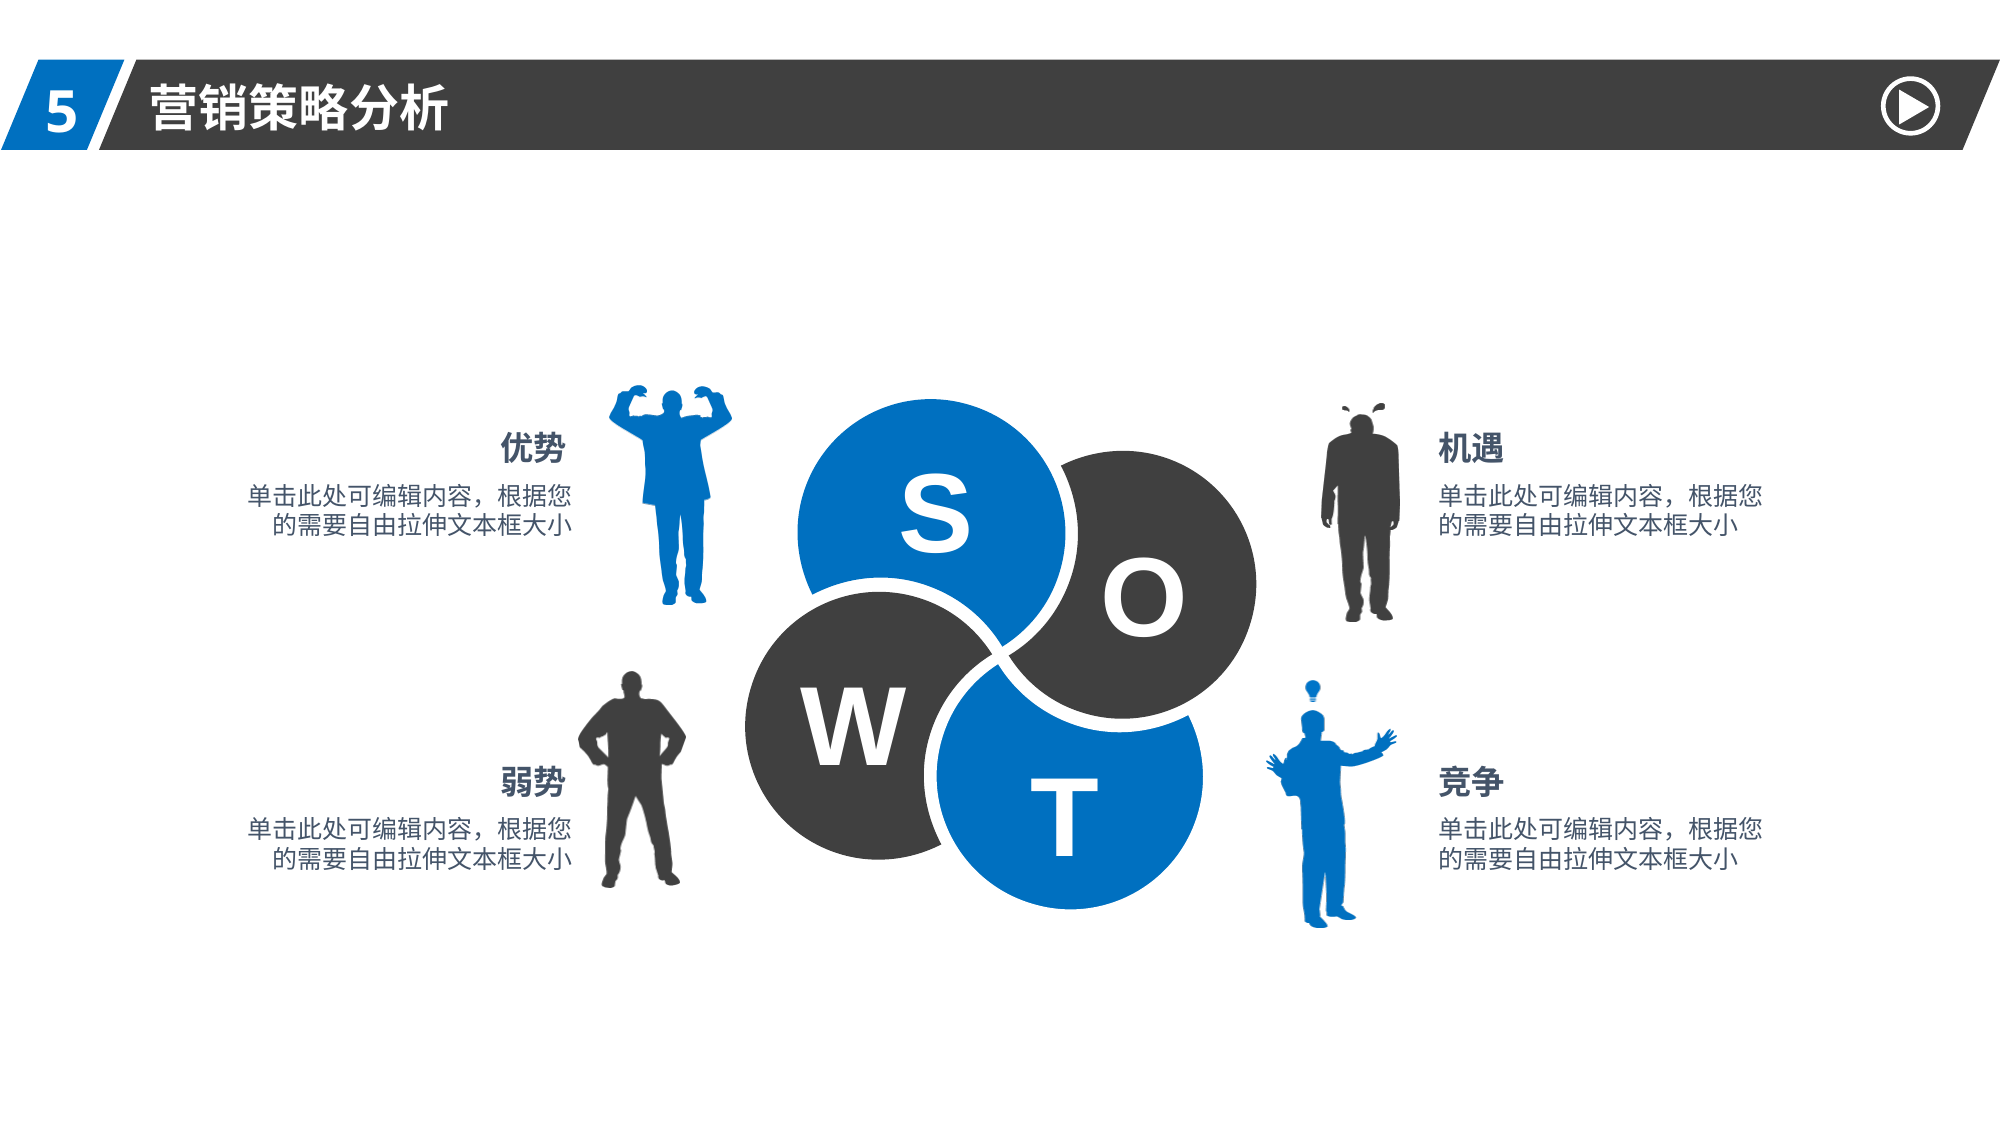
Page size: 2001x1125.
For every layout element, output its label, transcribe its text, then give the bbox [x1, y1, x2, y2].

text_box [764, 795, 942, 860]
text_box 单击此处可编辑内容，根据您的需要自由拉伸文本框大小 [1438, 813, 1772, 874]
text_box 机遇 [1438, 427, 1685, 468]
text_box T [975, 736, 1155, 887]
text_box 5 [30, 66, 135, 152]
text_box [133, 59, 2000, 150]
text_box S [846, 432, 1026, 583]
text_box 营销策略分析 [134, 69, 546, 145]
picture [1266, 677, 1397, 929]
text_box 单击此处可编辑内容，根据您的需要自由拉伸文本框大小 [239, 813, 573, 874]
text_box 弱势 [356, 760, 567, 801]
text_box 竞争 [1438, 760, 1685, 801]
text_box W [763, 645, 944, 795]
text_box [772, 591, 993, 703]
text_box [797, 399, 1020, 595]
picture [608, 385, 733, 606]
text_box 单击此处可编辑内容，根据您的需要自由拉伸文本框大小 [1438, 480, 1772, 541]
text_box [937, 663, 1204, 880]
text_box [1, 80, 30, 150]
text_box 单击此处可编辑内容，根据您的需要自由拉伸文本框大小 [239, 480, 573, 541]
text_box 优势 [356, 427, 567, 468]
text_box [919, 438, 1065, 647]
text_box [1060, 450, 1257, 659]
text_box [745, 659, 763, 793]
text_box [1008, 612, 1228, 719]
picture [578, 671, 687, 889]
text_box [994, 887, 1146, 911]
text_box O [1054, 516, 1234, 667]
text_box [1883, 78, 1939, 134]
text_box [35, 59, 125, 66]
picture [1321, 402, 1401, 622]
